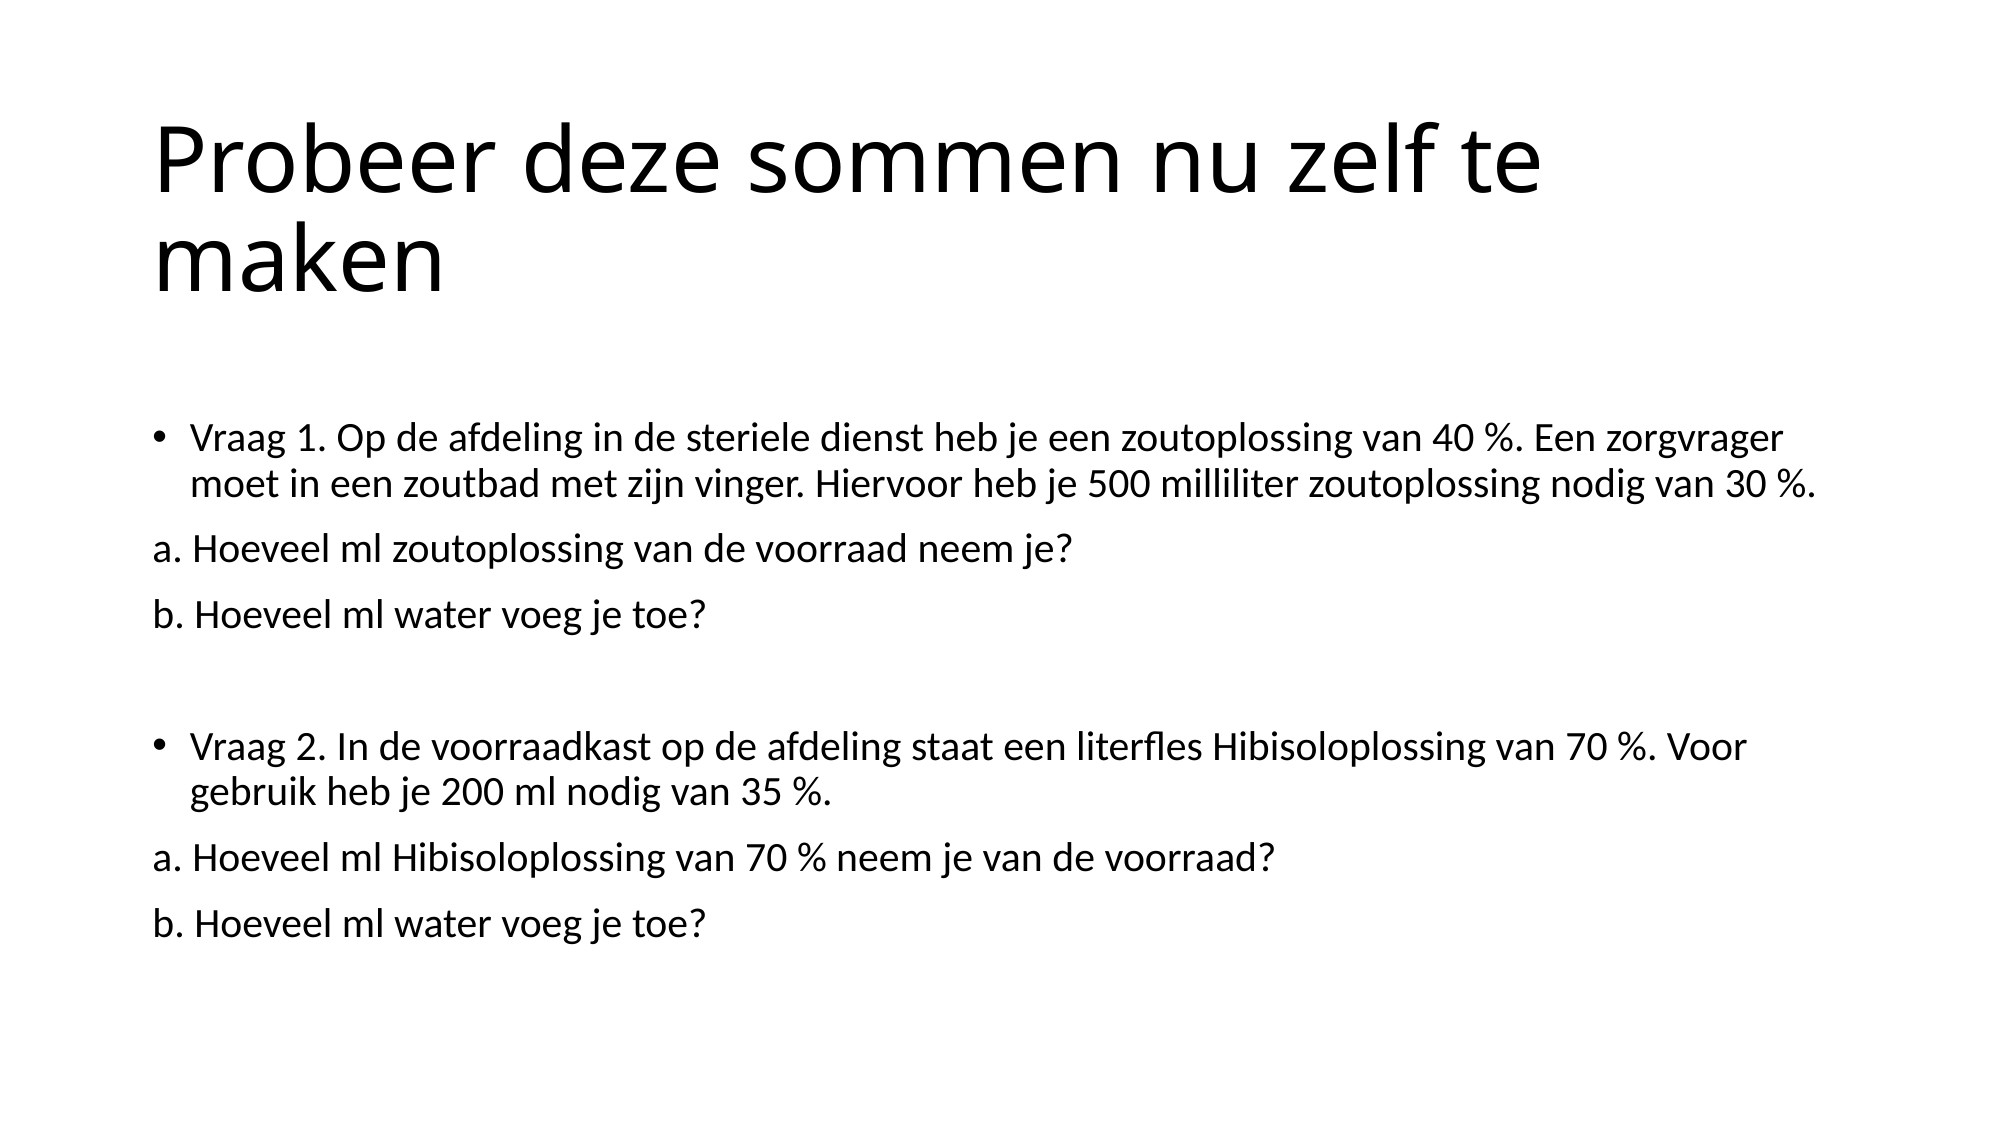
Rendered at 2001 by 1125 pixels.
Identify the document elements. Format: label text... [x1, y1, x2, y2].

title Probeer deze sommen nu zelf te maken [137, 103, 1863, 322]
list Vraag 1. Op de afdeling in de steriele dienst heb je een zoutoplossing van 40 %. Een zorgvrager moet in een zoutbad met zijn vinger. Hiervoor heb je 500 milliliter zoutoplossing nodig van 30 %. a. Hoeveel ml zoutoplossing van de voorraad neem je? b. Hoeveel ml water voeg je toe? Vraag 2. In de voorraadkast op de afdeling staat een literfles Hibisoloplossing van 70 %. Voor gebruik heb je 200 ml nodig van 35 %. a. Hoeveel ml Hibisoloplossing van 70 % neem je van de voorraad? b. Hoeveel ml water voeg je toe? [137, 337, 1863, 973]
